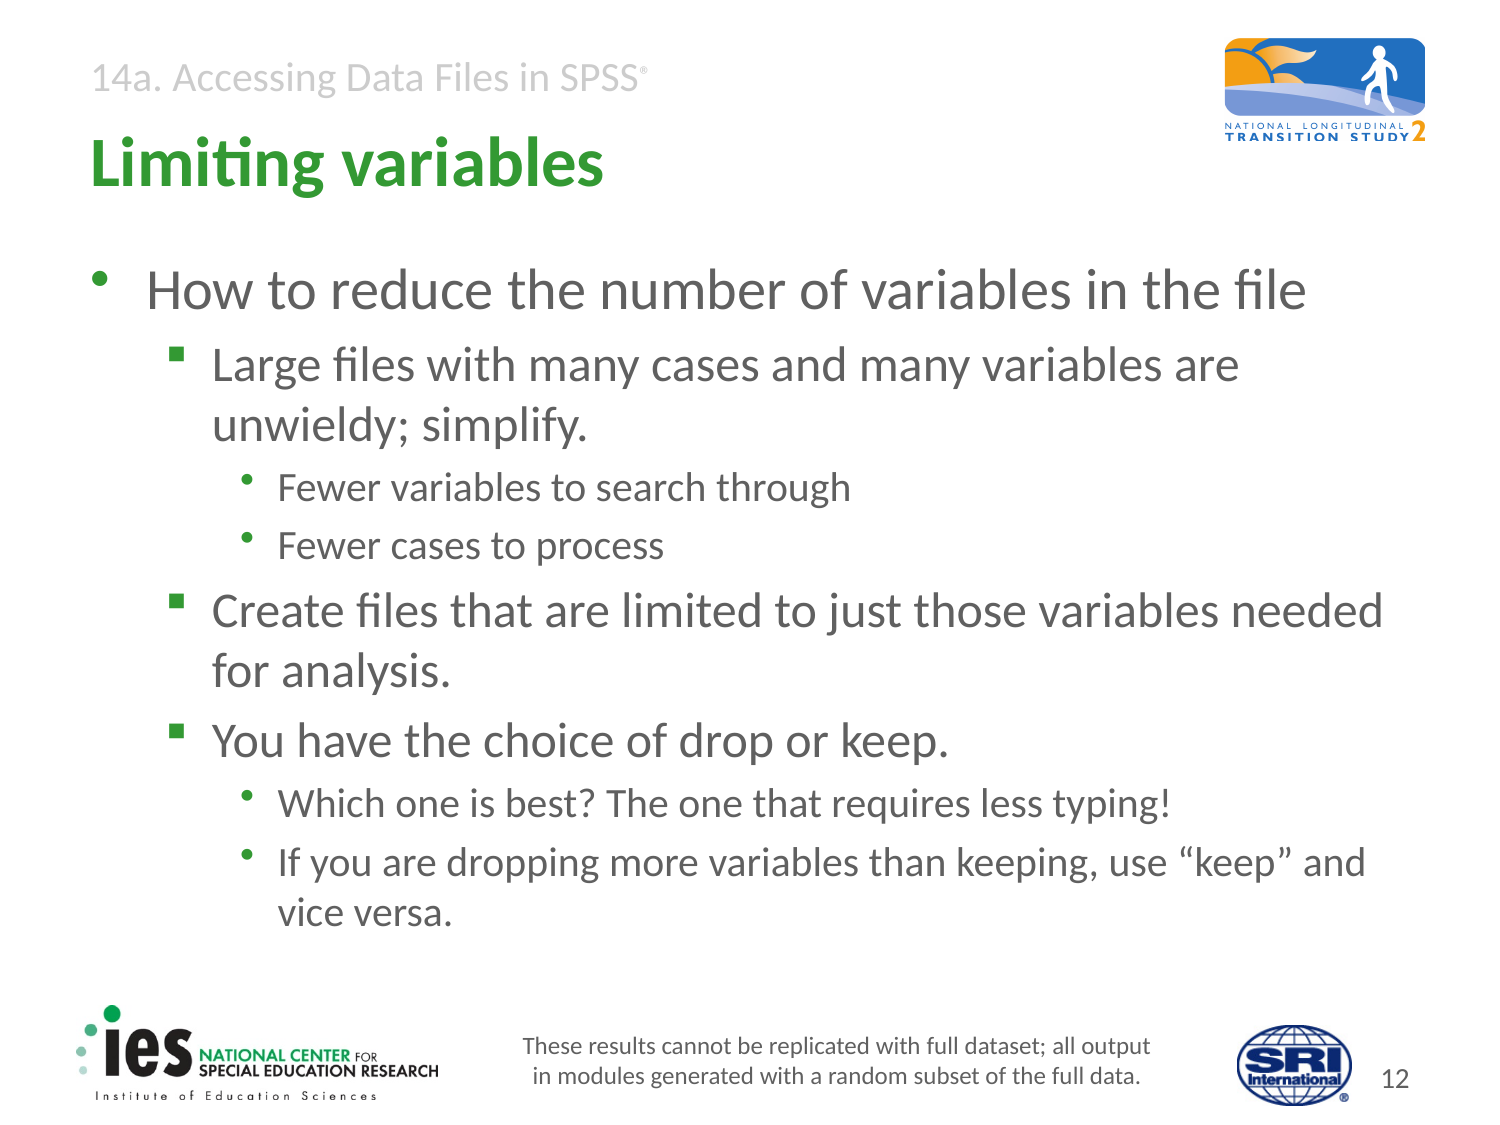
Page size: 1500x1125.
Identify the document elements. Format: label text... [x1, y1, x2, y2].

picture [76, 1005, 438, 1100]
list How to reduce the number of variables in the file Large files with many cases and many variables are unwieldy; simplify. Fewer variables to search through Fewer cases to process Create files that are limited to just those variables needed for analysis. You have the choice of drop or keep. Which one is best? The one that requires less typing! If you are dropping more variables than keeping, use “keep” and vice versa. [74, 243, 1426, 987]
picture [1237, 1025, 1352, 1106]
title Limiting variables [74, 90, 1426, 226]
slide_number 11 [1321, 1051, 1426, 1125]
footer These results cannot be replicated with full dataset; all output in modules generated with a random subset of the full data. [437, 1021, 1238, 1101]
